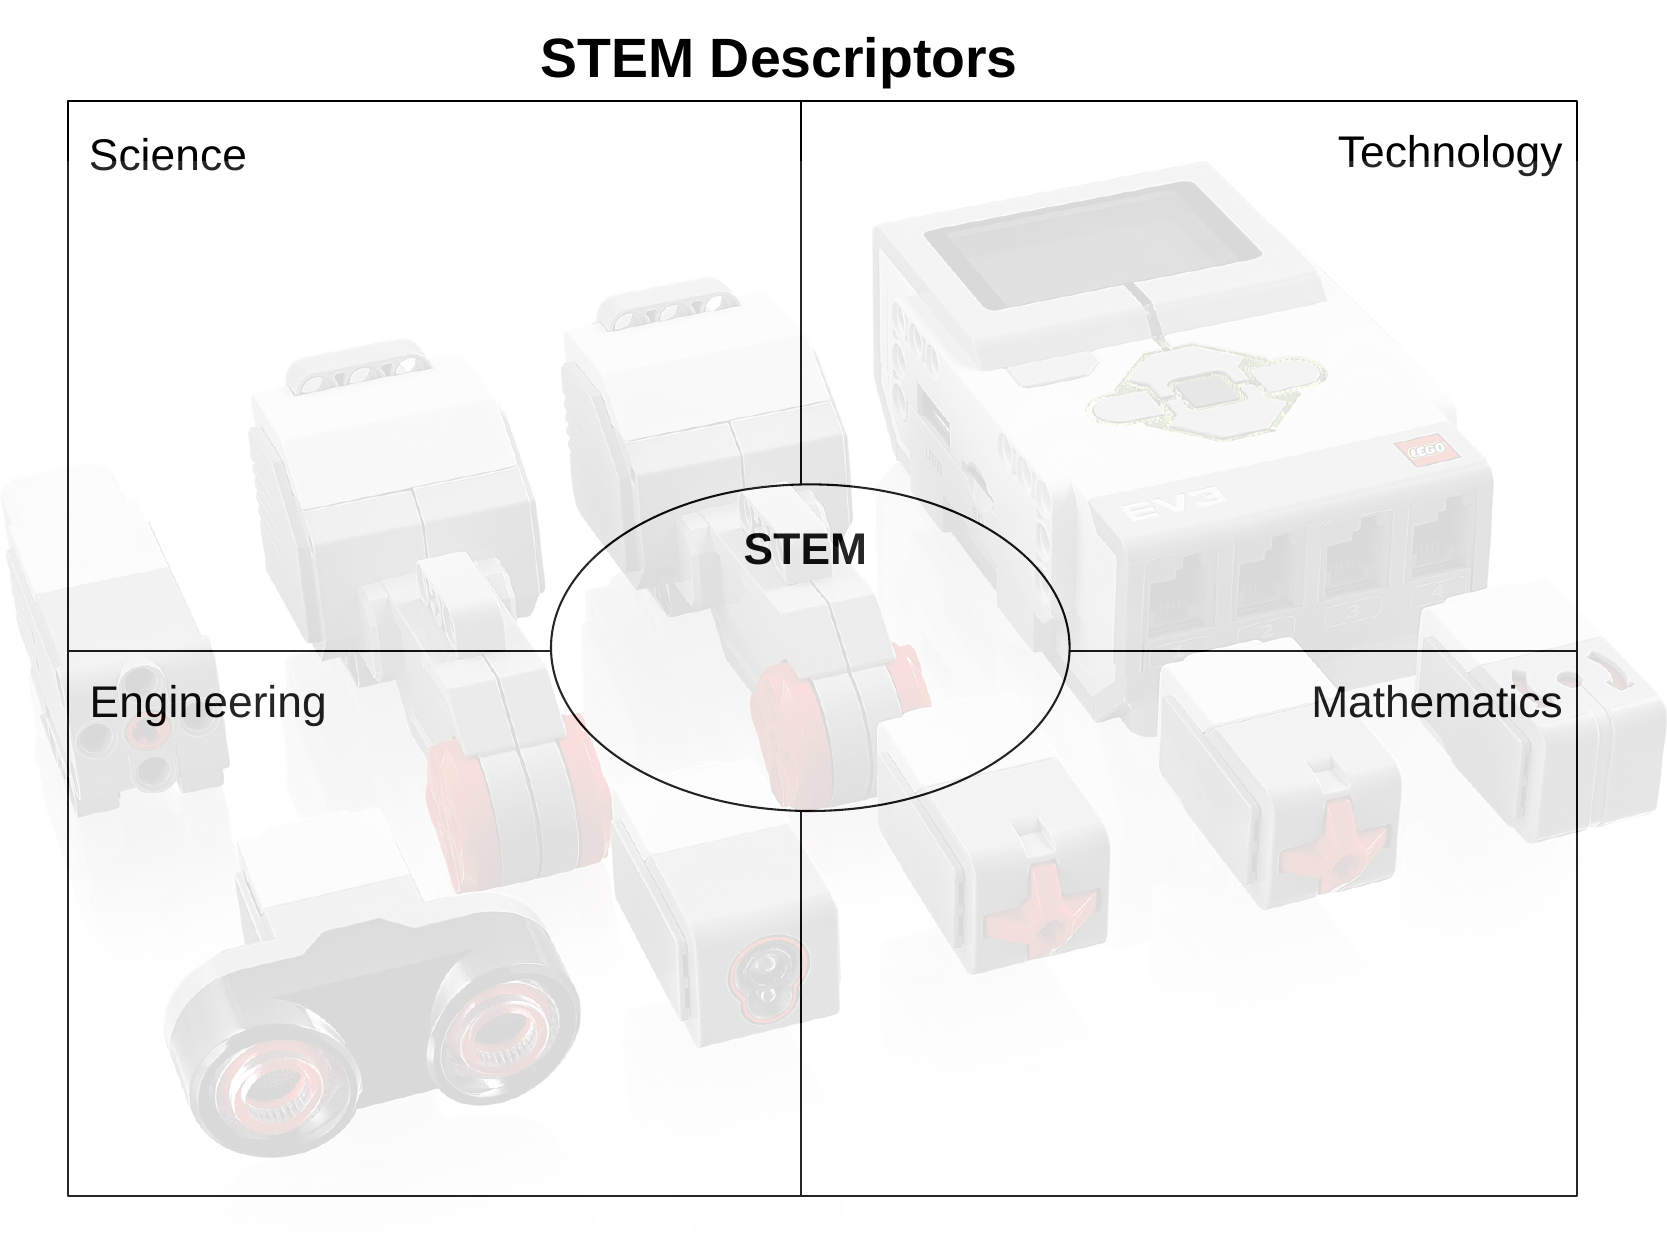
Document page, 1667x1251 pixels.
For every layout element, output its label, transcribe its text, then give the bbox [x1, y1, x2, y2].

text_box Science [82, 119, 803, 158]
text_box [800, 100, 1577, 158]
text_box Technology [849, 116, 1570, 158]
picture [0, 160, 1667, 1250]
text_box [67, 100, 800, 158]
title STEM Descriptors [466, 16, 1093, 95]
